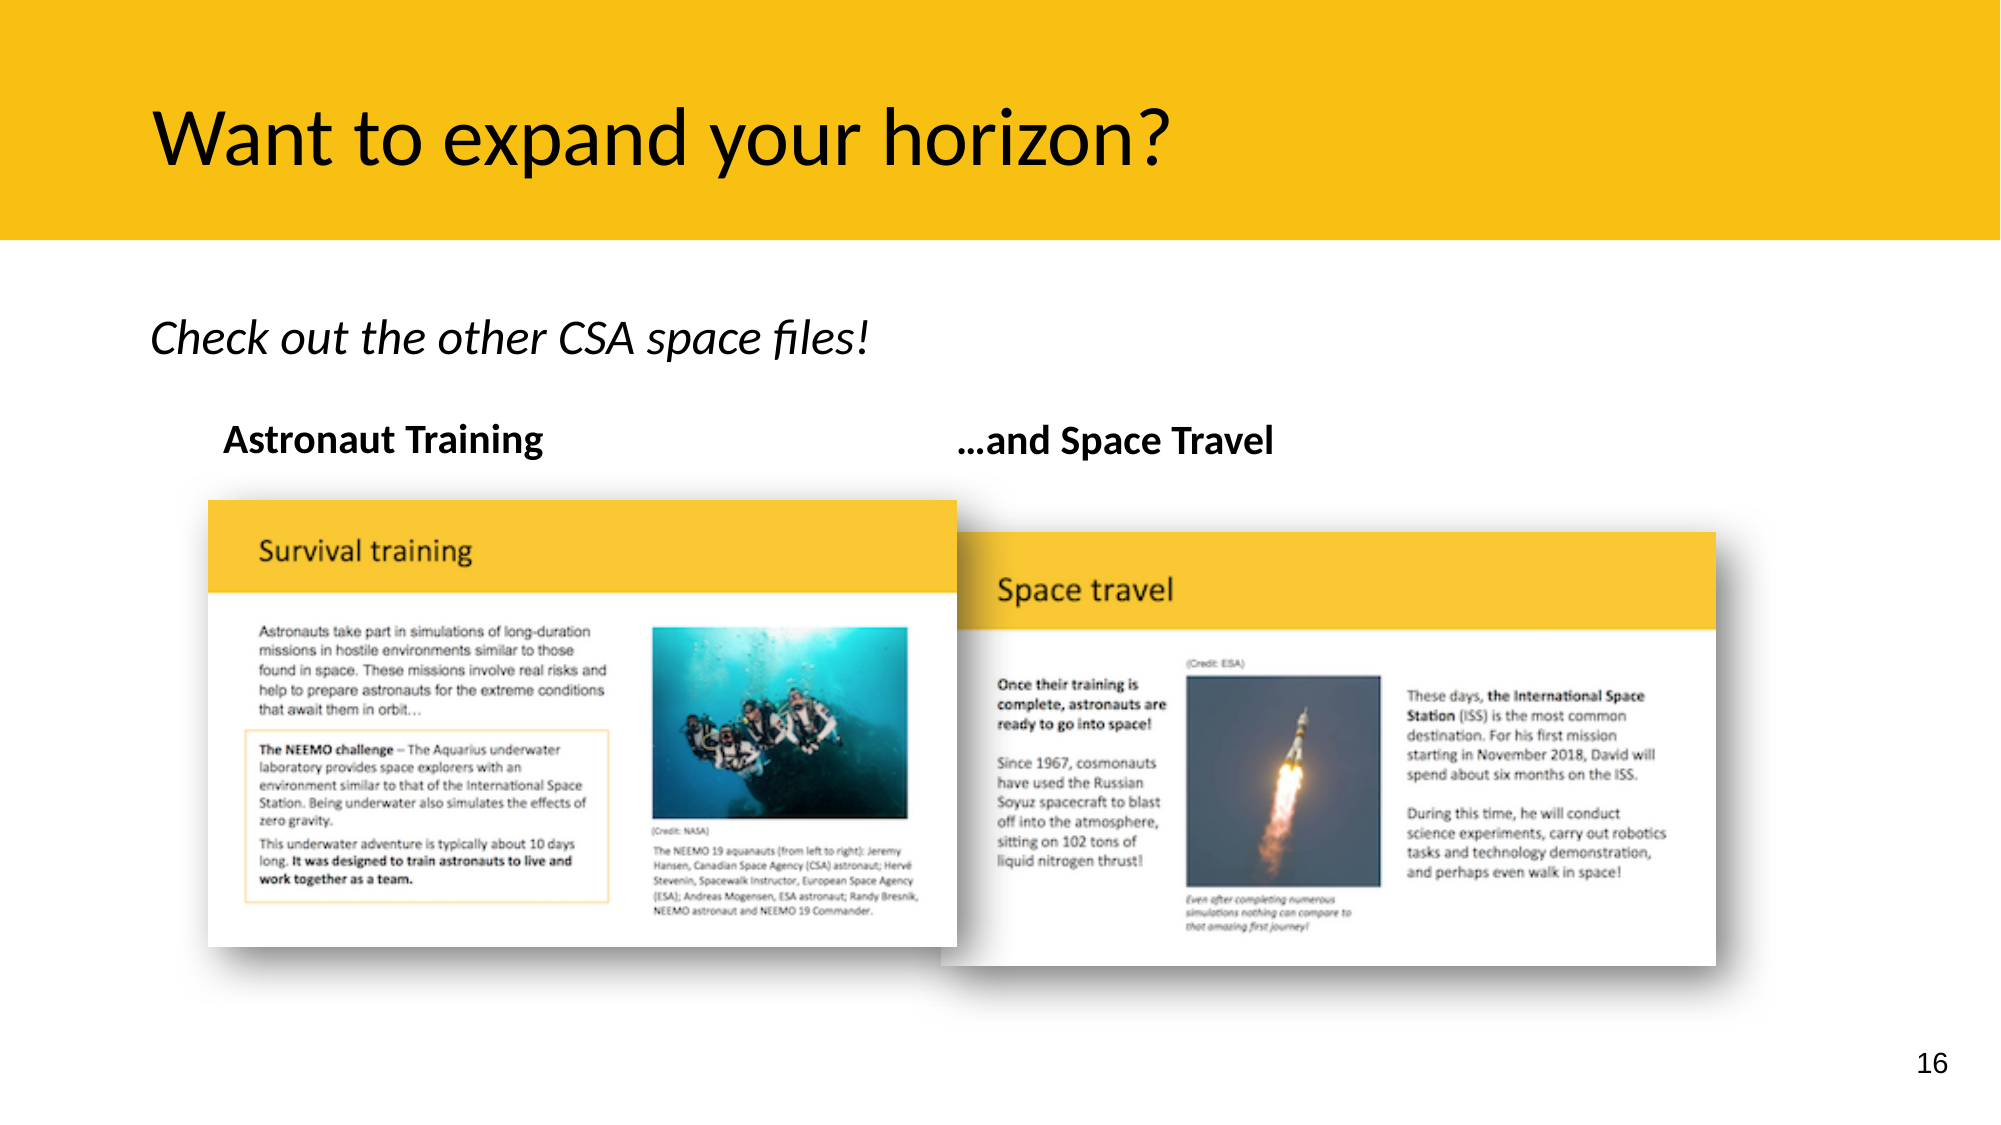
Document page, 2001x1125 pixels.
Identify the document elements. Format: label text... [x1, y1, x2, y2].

picture [207, 500, 1716, 966]
list Check out the other CSA space files! [135, 283, 959, 405]
text_box …and Space Travel [940, 393, 1342, 483]
text_box Astronaut Training [208, 391, 629, 493]
text_box Want to expand your horizon? [137, 55, 1863, 221]
text_box 16 [1899, 1029, 1964, 1100]
